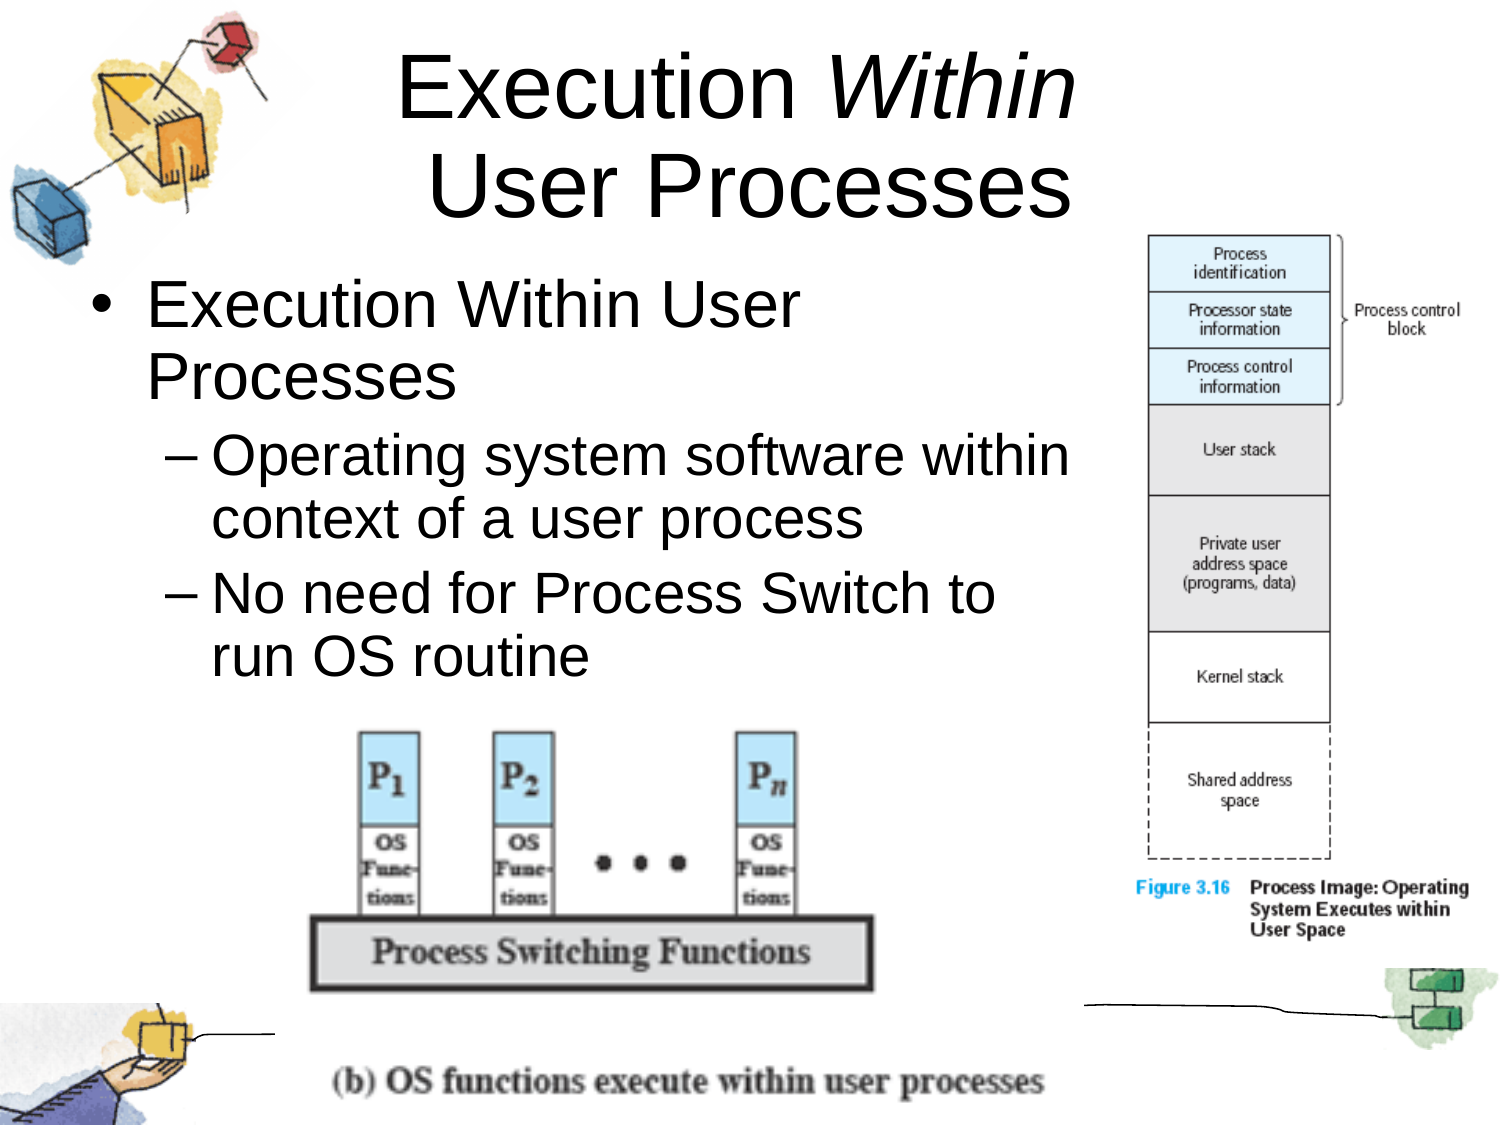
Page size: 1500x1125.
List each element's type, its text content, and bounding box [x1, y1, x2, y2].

picture [0, 1003, 196, 1125]
picture [0, 85, 167, 305]
list Execution Within User Processes Operating system software within context of a user process No need for Process Switch to run OS routine [74, 262, 1088, 713]
picture [1109, 224, 1500, 1050]
picture [114, 0, 274, 44]
title Execution Within User Processes [74, 44, 1426, 233]
picture [274, 699, 1084, 1125]
